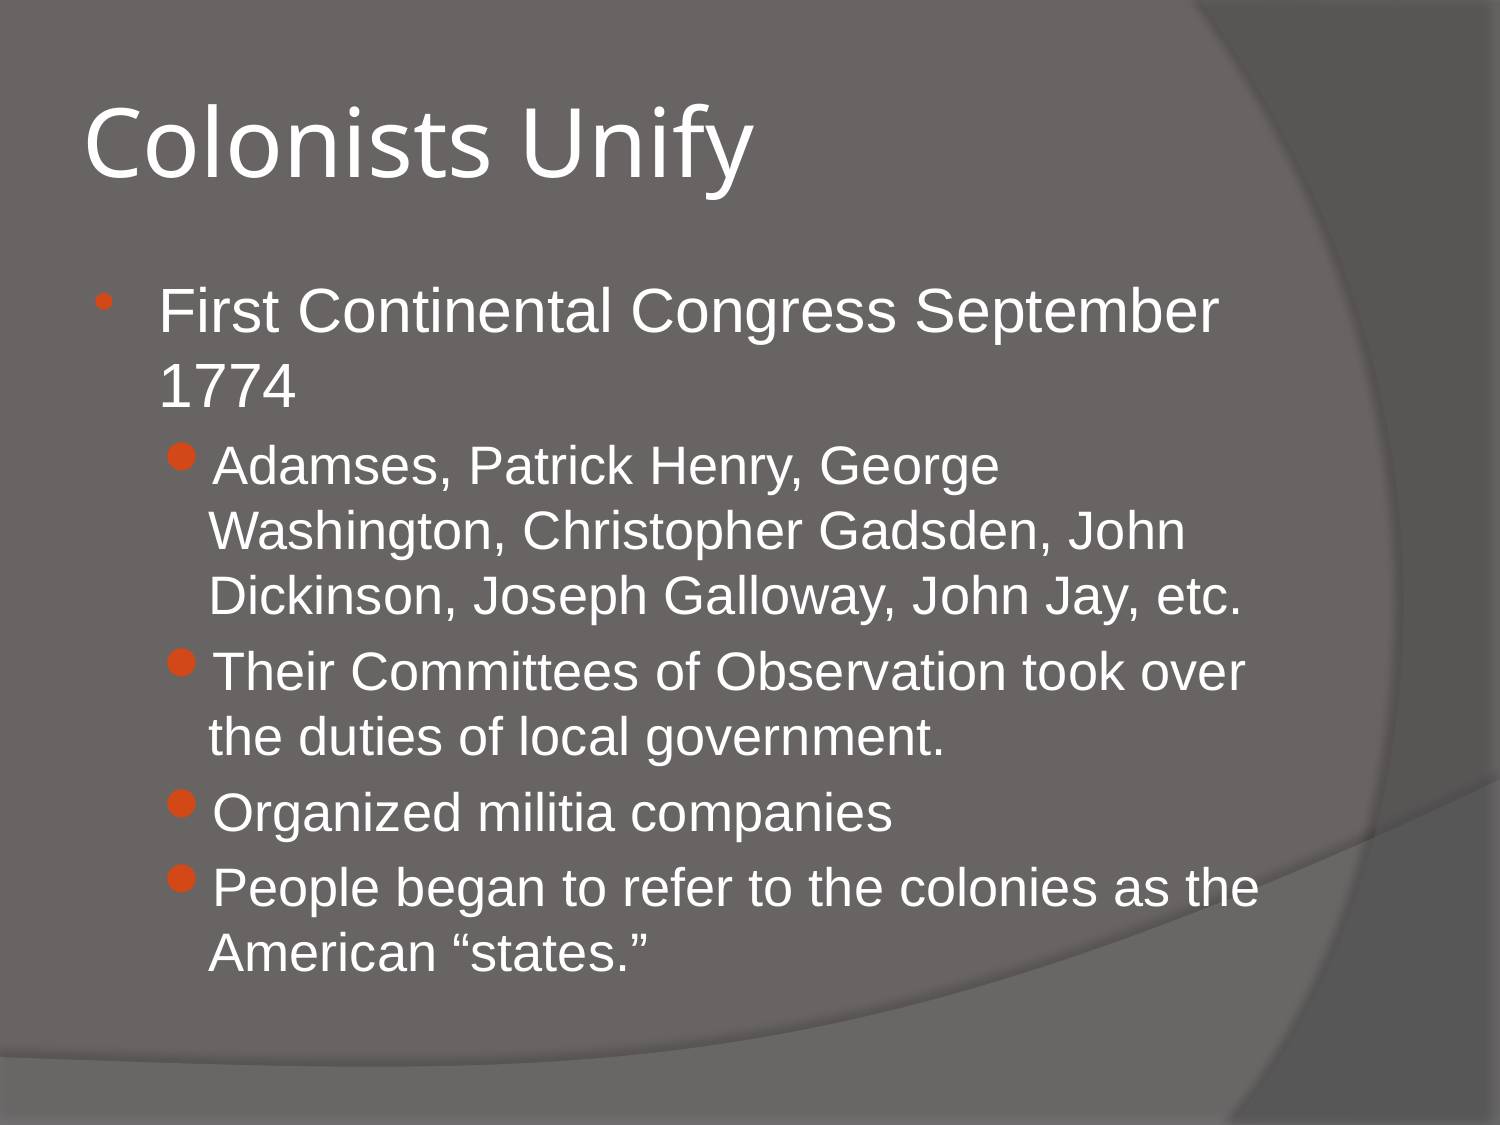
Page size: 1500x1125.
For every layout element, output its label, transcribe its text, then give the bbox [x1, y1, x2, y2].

list First Continental Congress September 1774 Adamses, Patrick Henry, George Washington, Christopher Gadsden, John Dickinson, Joseph Galloway, John Jay, etc. Their Committees of Observation took over the duties of local government. Organized militia companies People began to refer to the colonies as the American “states.” [75, 262, 1300, 1005]
title Colonists Unify [75, 45, 1300, 233]
